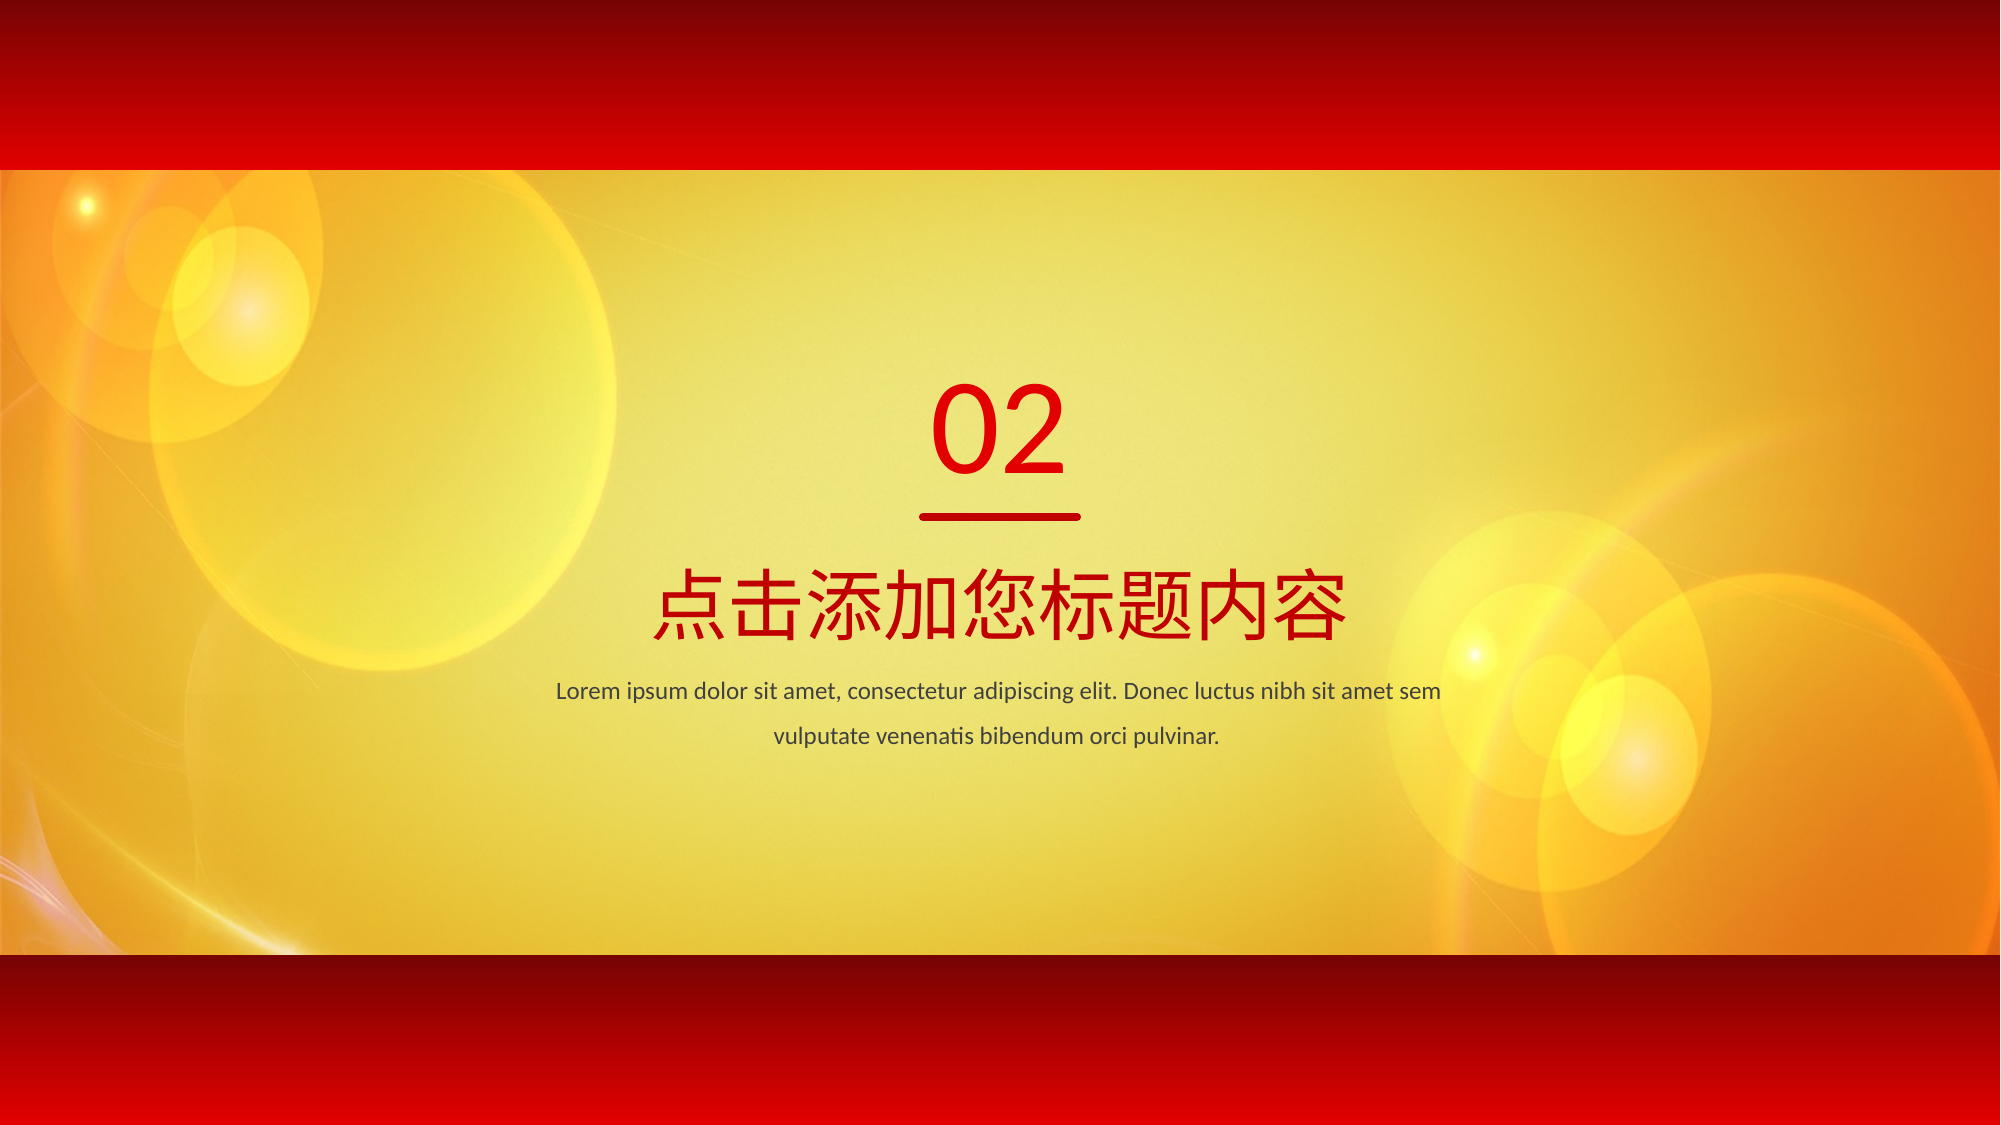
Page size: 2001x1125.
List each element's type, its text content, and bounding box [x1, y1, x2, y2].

text_box 02 [915, 328, 1085, 508]
text_box [0, 0, 2000, 171]
text_box [0, 954, 2000, 1125]
picture [0, 0, 2001, 1125]
text_box 点击添加您标题内容 [635, 549, 1365, 652]
text_box Lorem ipsum dolor sit amet, consectetur adipiscing elit. Donec luctus nibh sit amet sem vulputate venenatis bibendum orci pulvinar. [539, 652, 1460, 757]
